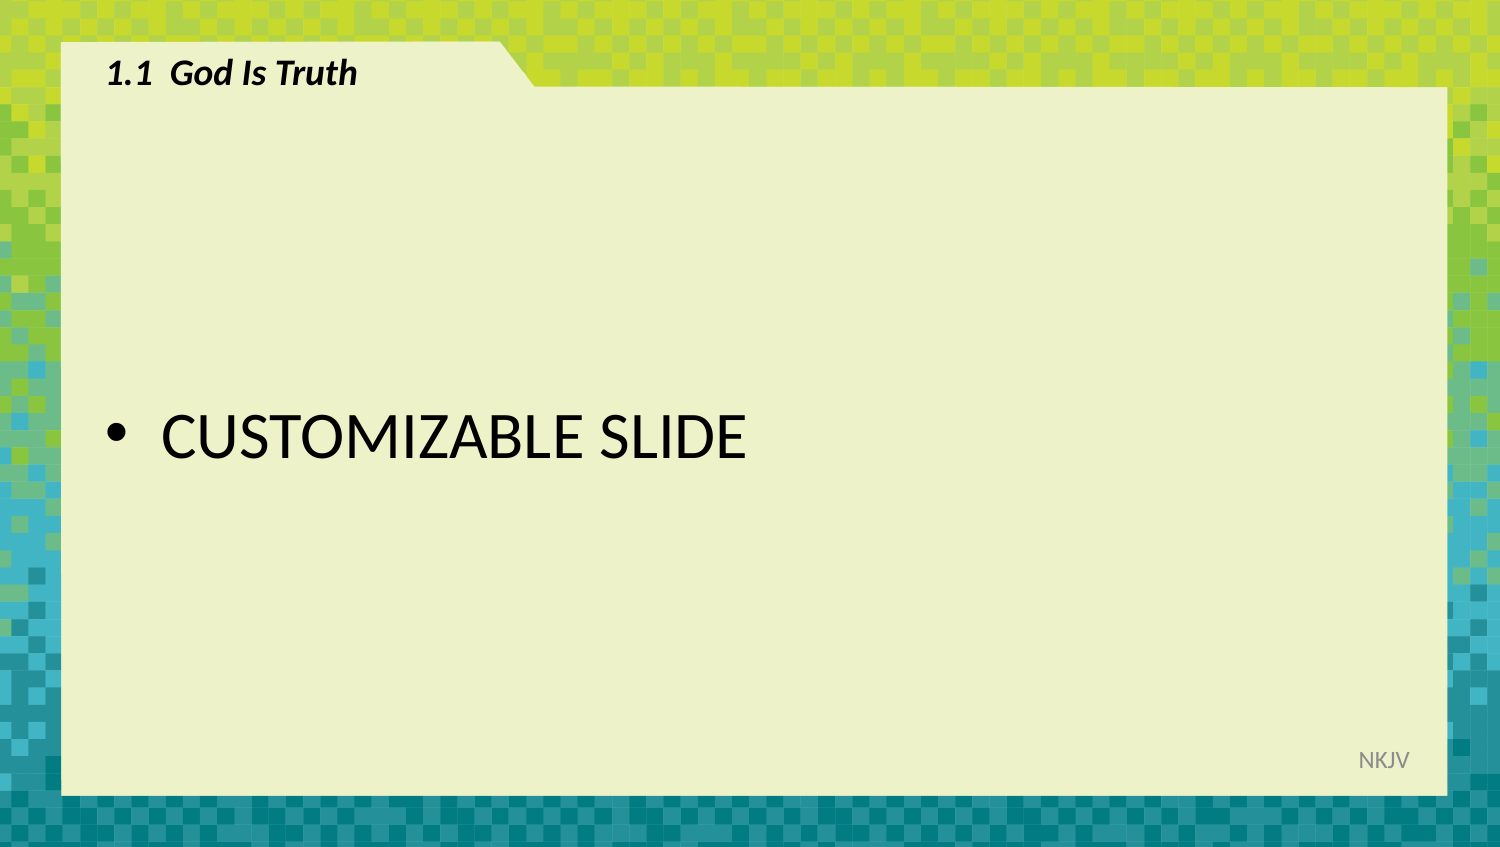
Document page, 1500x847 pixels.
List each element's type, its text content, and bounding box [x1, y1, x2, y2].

picture [0, 0, 1500, 847]
title 1.1 God Is Truth [89, 33, 1420, 108]
list CUSTOMIZABLE SLIDE [89, 141, 1403, 722]
footer NKJV [950, 736, 1425, 782]
